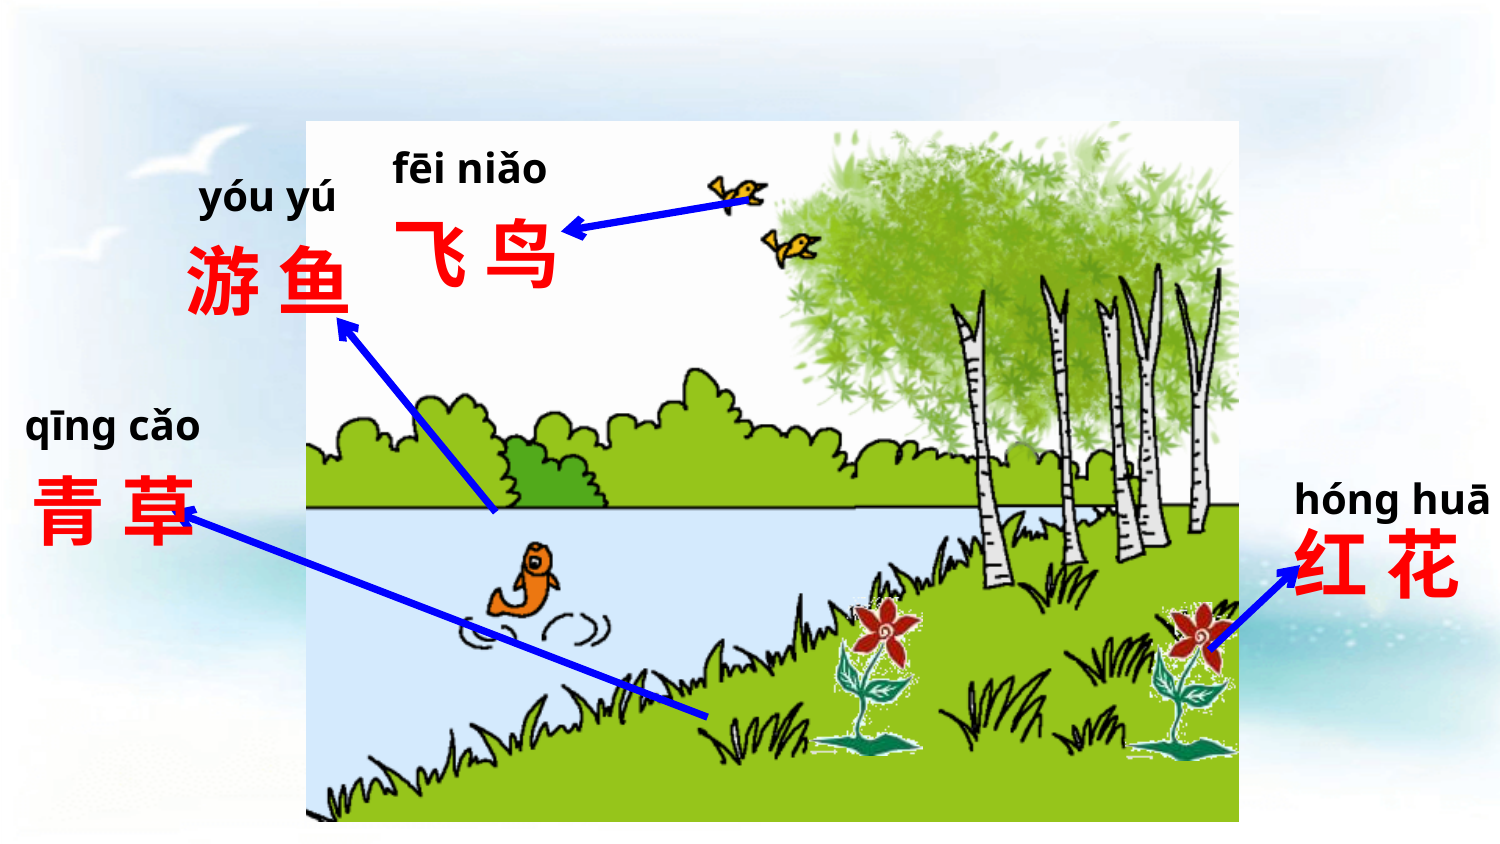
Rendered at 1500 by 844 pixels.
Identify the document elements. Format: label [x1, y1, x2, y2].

text_box [170, 161, 394, 334]
text_box [170, 510, 708, 718]
text_box [336, 317, 497, 513]
text_box [1278, 465, 1500, 617]
text_box [377, 133, 600, 307]
picture [0, 0, 1500, 844]
text_box [9, 391, 242, 564]
text_box [1209, 564, 1301, 651]
text_box [560, 199, 750, 232]
